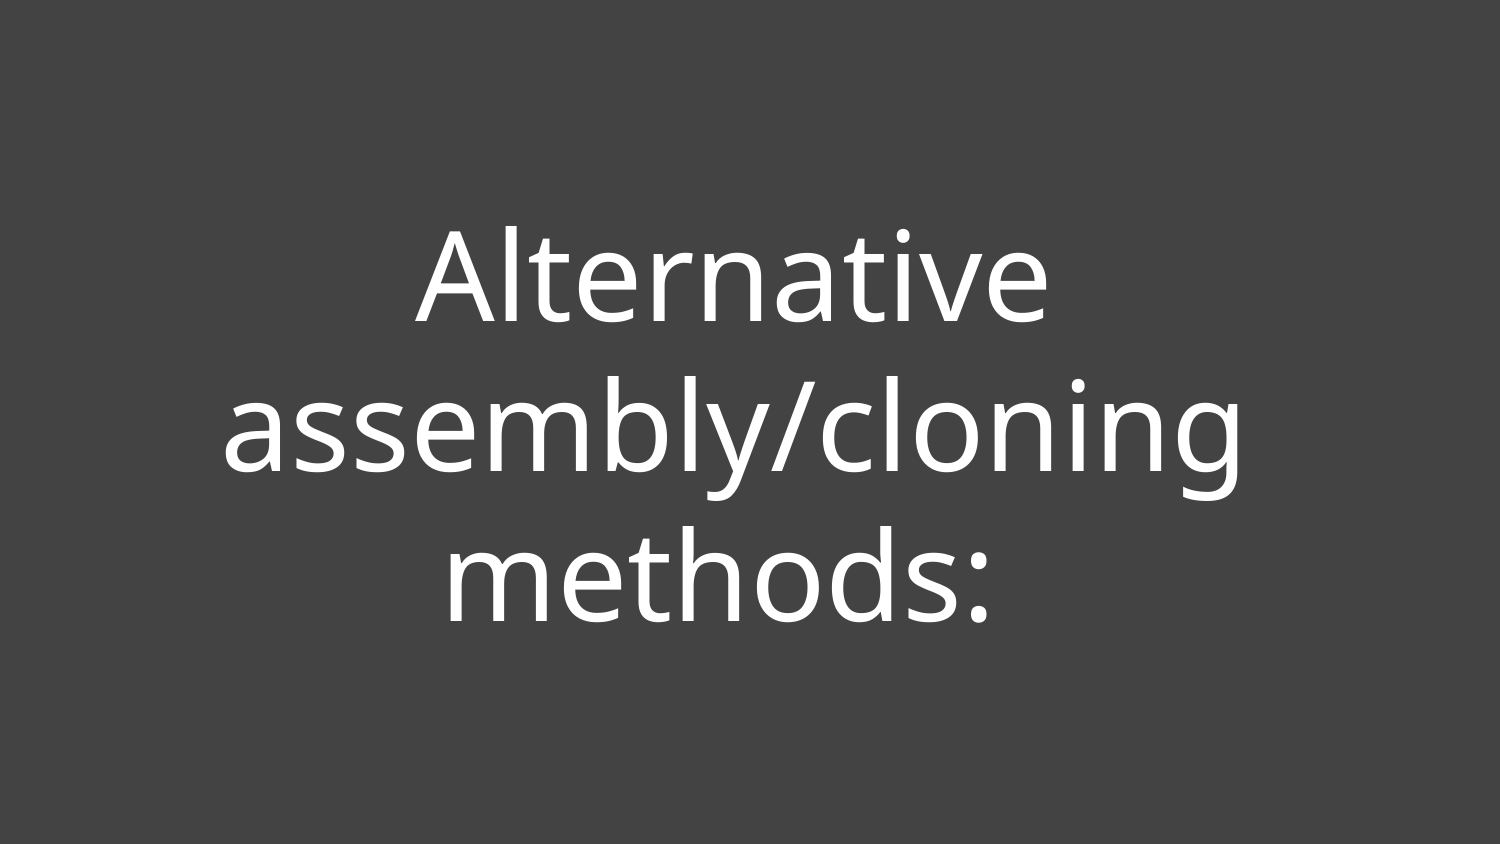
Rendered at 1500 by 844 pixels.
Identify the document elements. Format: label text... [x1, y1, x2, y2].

text_box Alternative assembly/cloning methods: [71, 286, 1398, 558]
